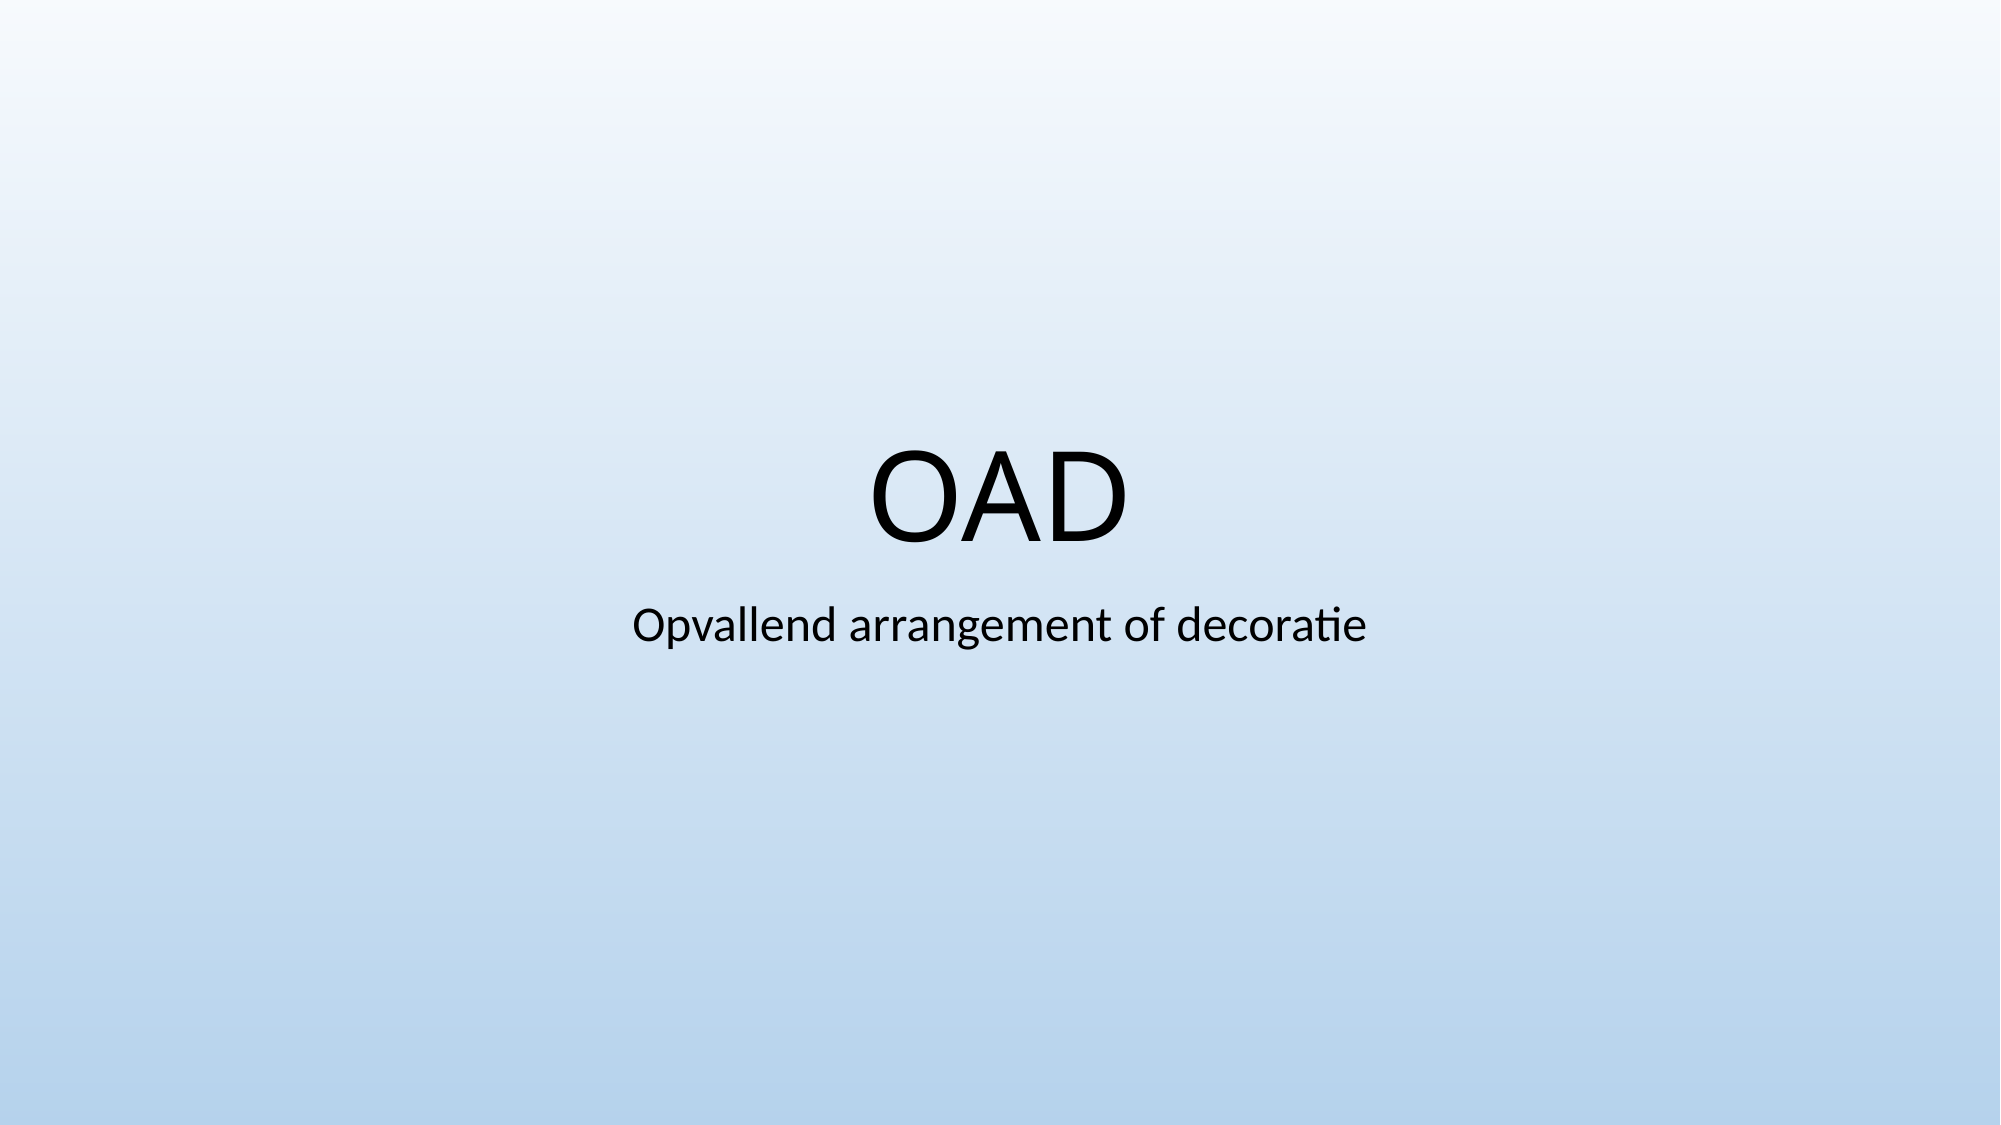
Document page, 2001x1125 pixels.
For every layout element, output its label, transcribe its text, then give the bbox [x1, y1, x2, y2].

title OAD [249, 184, 1750, 576]
subtitle Opvallend arrangement of decoratie [249, 590, 1750, 863]
